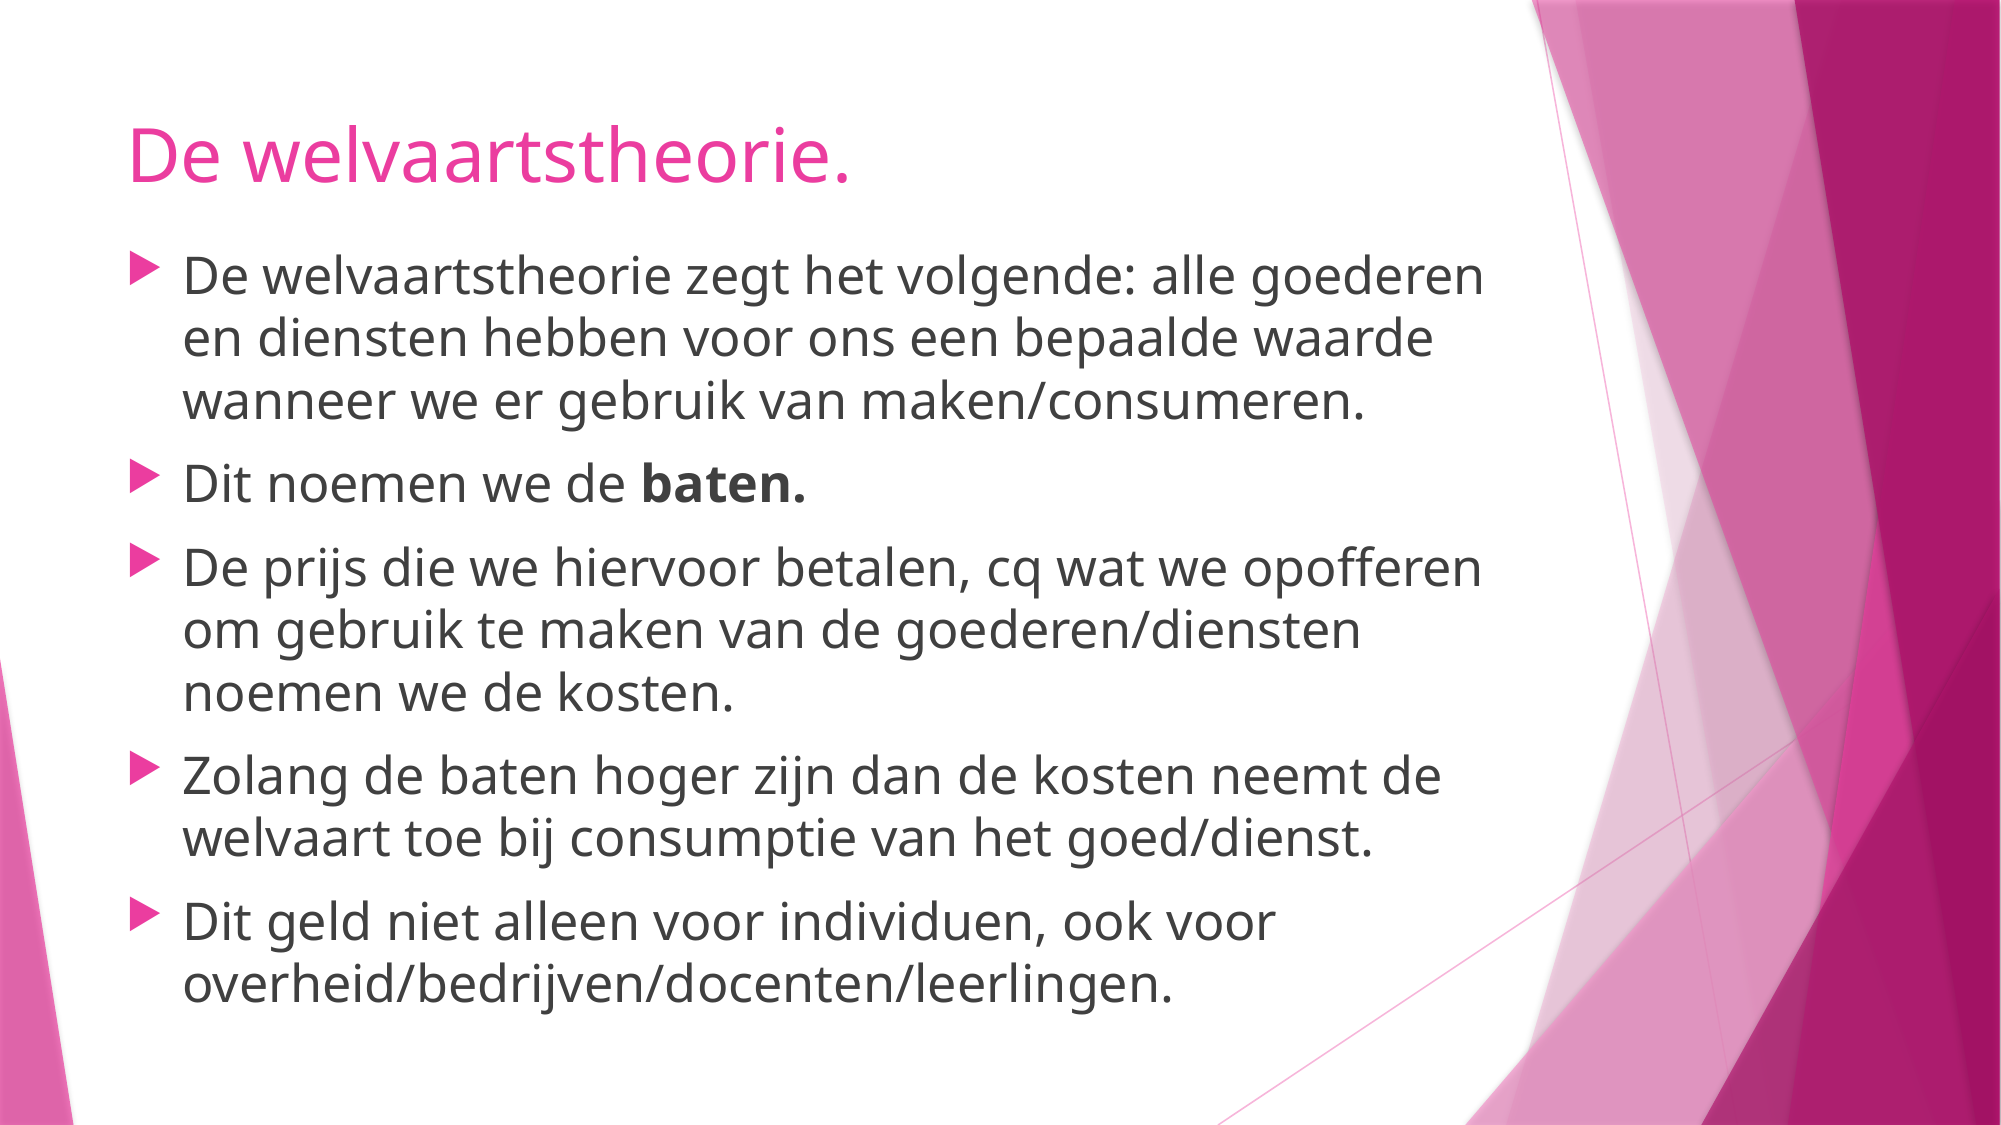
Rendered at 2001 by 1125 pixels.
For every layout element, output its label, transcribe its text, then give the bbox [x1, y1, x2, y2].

title De welvaartstheorie. [111, 99, 1522, 234]
list De welvaartstheorie zegt het volgende: alle goederen en diensten hebben voor ons een bepaalde waarde wanneer we er gebruik van maken/consumeren. Dit noemen we de baten. De prijs die we hiervoor betalen, cq wat we opofferen om gebruik te maken van de goederen/diensten noemen we de kosten. Zolang de baten hoger zijn dan de kosten neemt de welvaart toe bij consumptie van het goed/dienst. Dit geld niet alleen voor individuen, ook voor overheid/bedrijven/docenten/leerlingen. [111, 234, 1522, 991]
